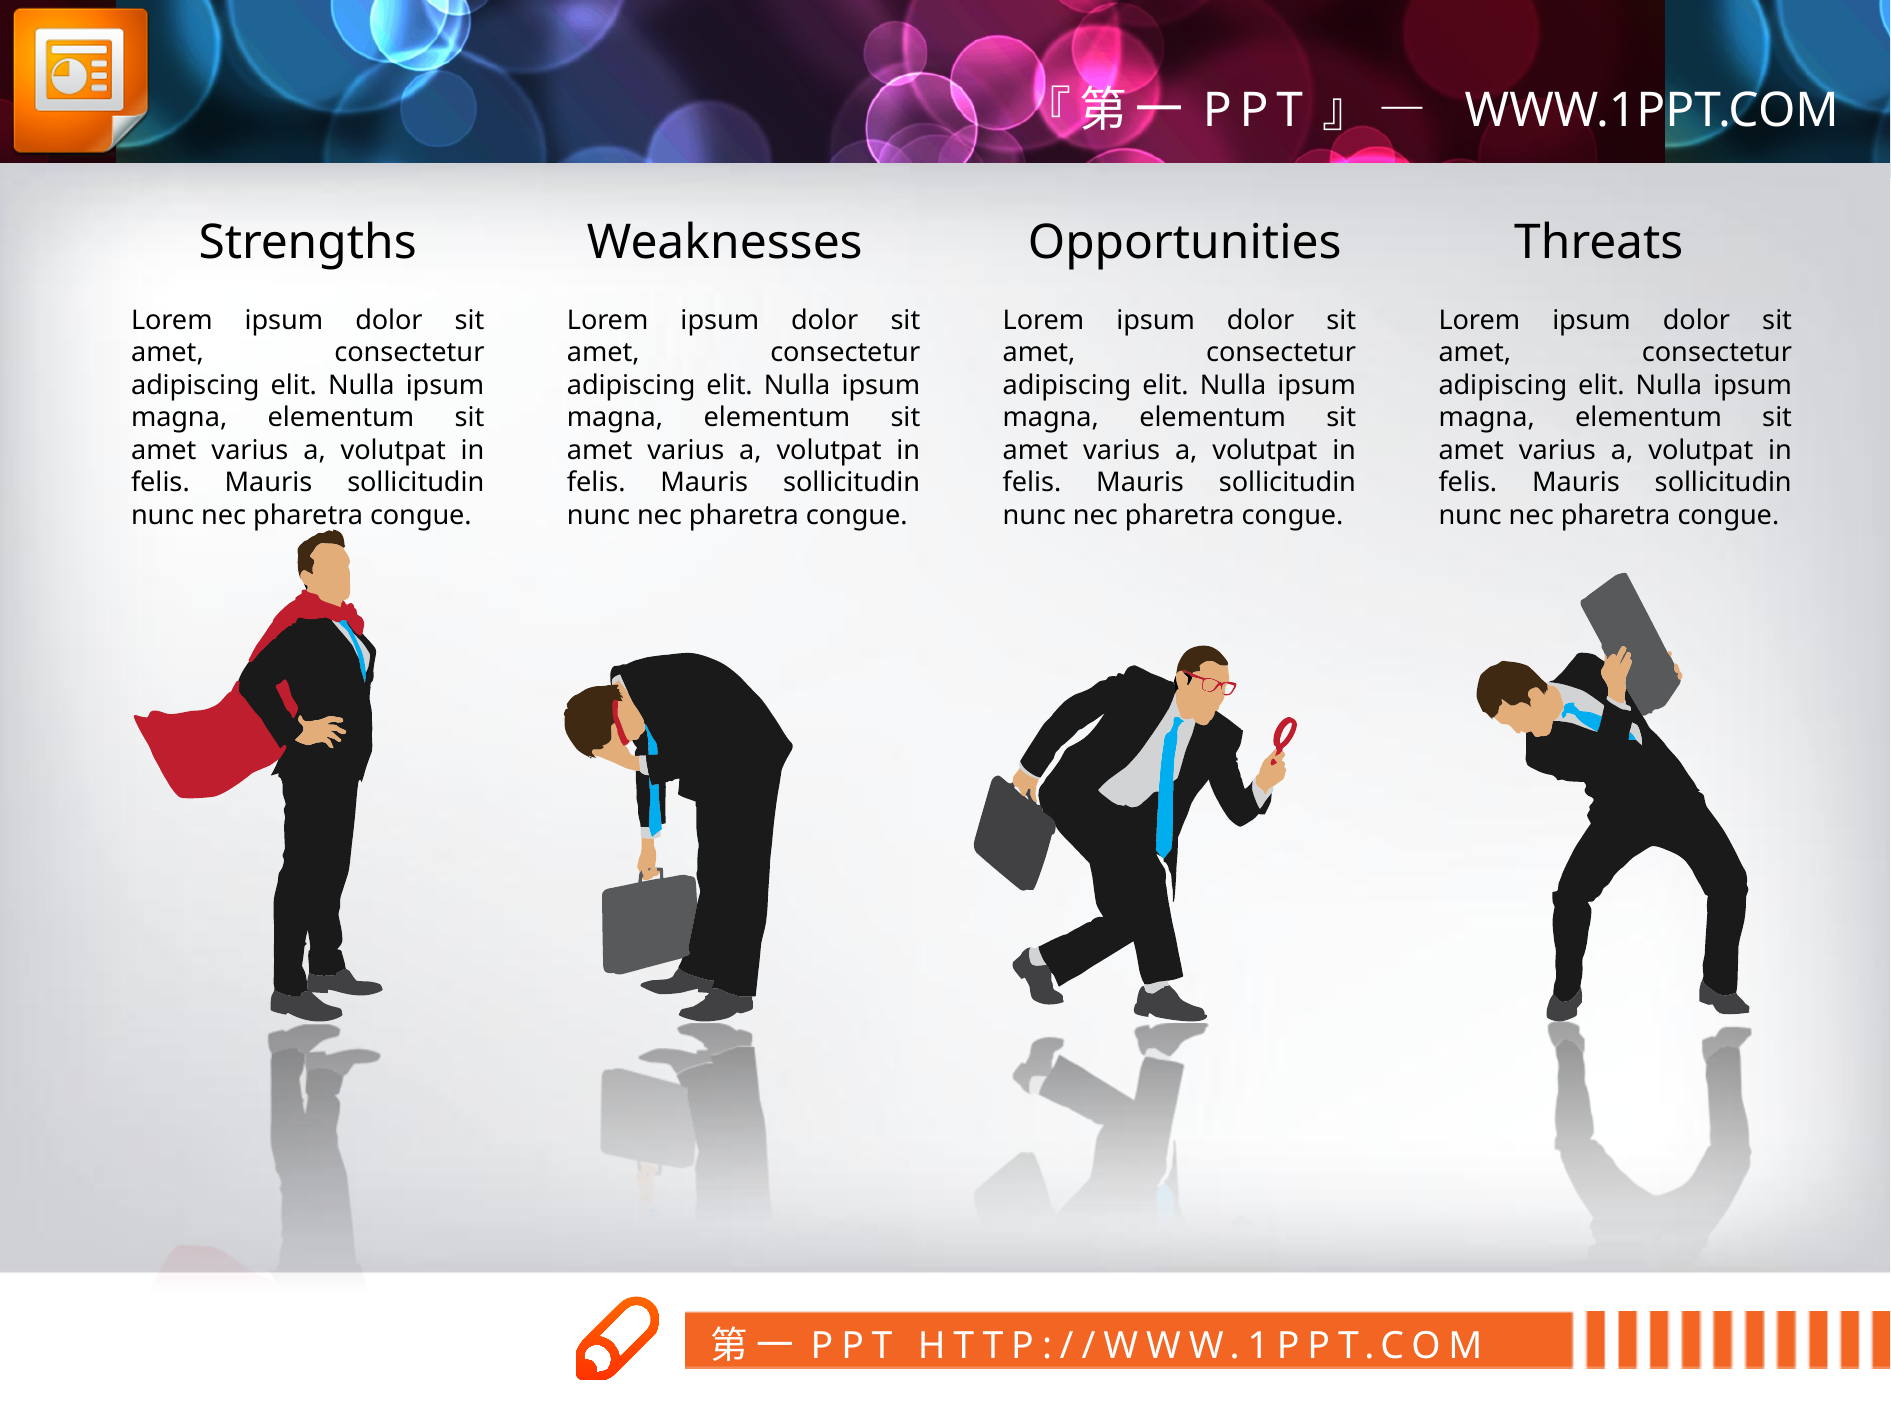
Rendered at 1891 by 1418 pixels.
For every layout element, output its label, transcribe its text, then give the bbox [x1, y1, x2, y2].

text_box Weaknesses [567, 200, 882, 278]
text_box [563, 652, 793, 1022]
text_box Strengths [179, 200, 436, 278]
text_box Threats [1495, 200, 1703, 278]
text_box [973, 645, 1296, 1021]
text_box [134, 529, 383, 1022]
text_box Lorem ipsum dolor sit amet, consectetur adipiscing elit. Nulla ipsum magna, elementum sit amet varius a, volutpat in felis. Mauris sollicitudin nunc nec pharetra congue. [112, 292, 504, 540]
text_box Lorem ipsum dolor sit amet, consectetur adipiscing elit. Nulla ipsum magna, elementum sit amet varius a, volutpat in felis. Mauris sollicitudin nunc nec pharetra congue. [1419, 292, 1811, 540]
picture [0, 0, 1891, 1369]
text_box Lorem ipsum dolor sit amet, consectetur adipiscing elit. Nulla ipsum magna, elementum sit amet varius a, volutpat in felis. Mauris sollicitudin nunc nec pharetra congue. [983, 292, 1375, 540]
text_box Opportunities [1009, 200, 1361, 278]
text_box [1476, 572, 1750, 1020]
text_box Lorem ipsum dolor sit amet, consectetur adipiscing elit. Nulla ipsum magna, elementum sit amet varius a, volutpat in felis. Mauris sollicitudin nunc nec pharetra congue. [547, 292, 939, 540]
